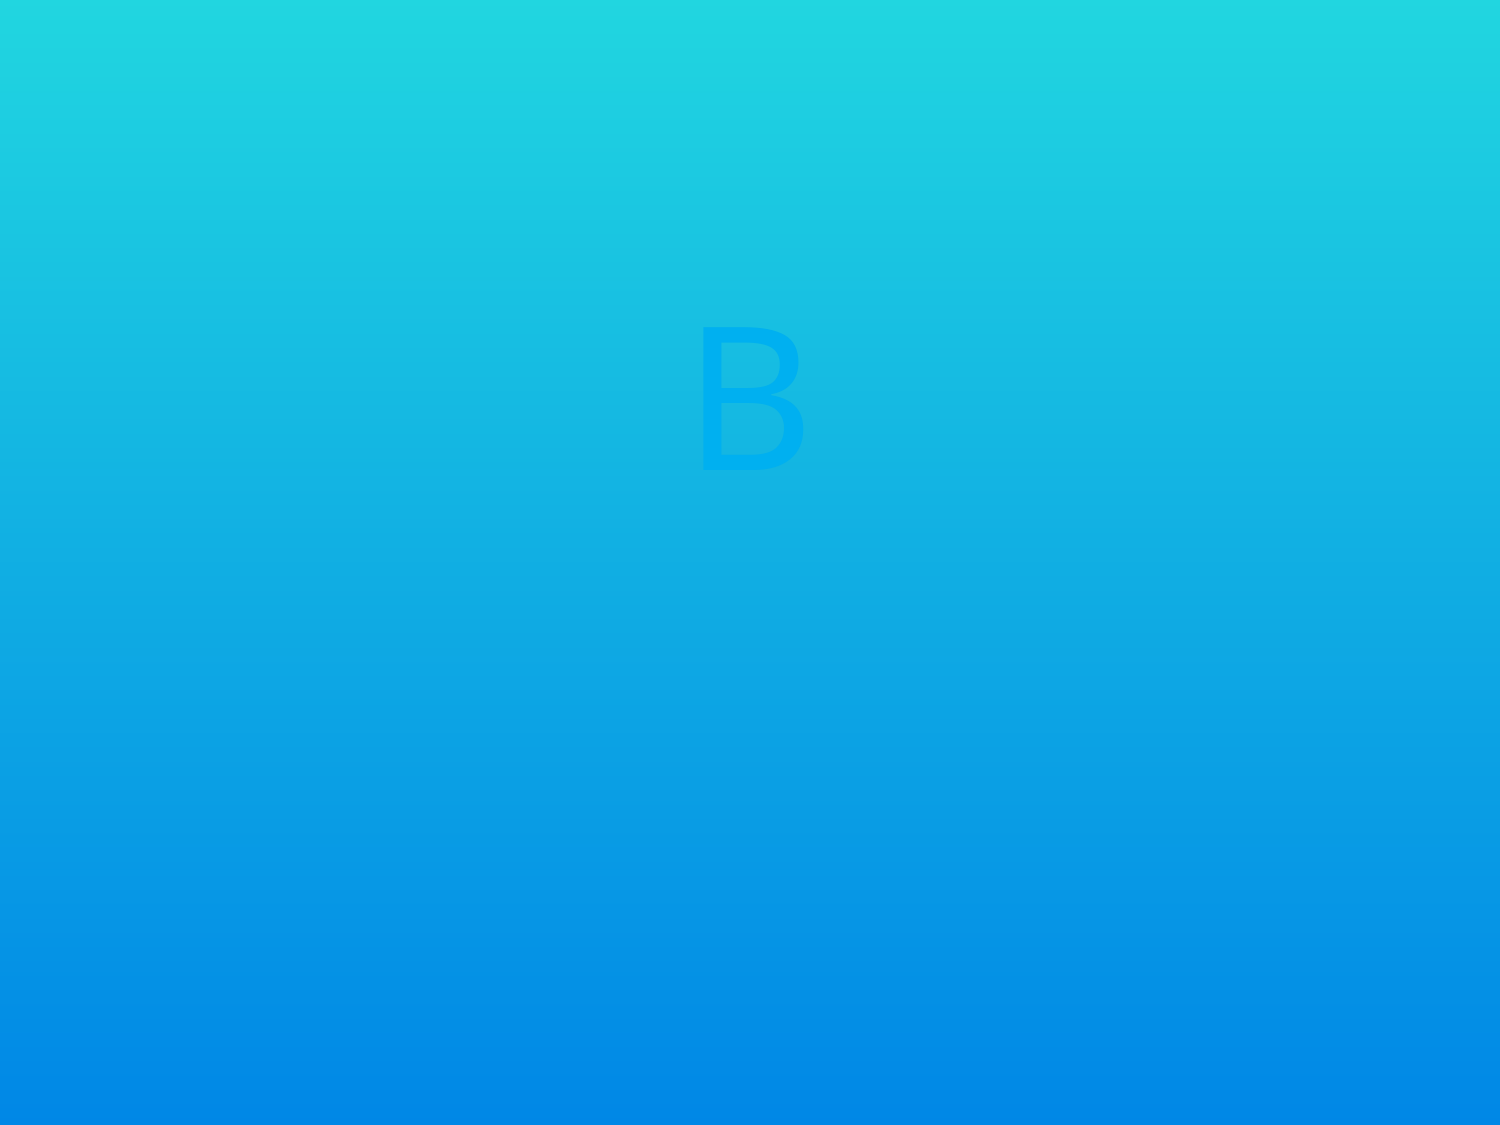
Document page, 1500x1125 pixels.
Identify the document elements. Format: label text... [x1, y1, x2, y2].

list B [75, 262, 1425, 1005]
